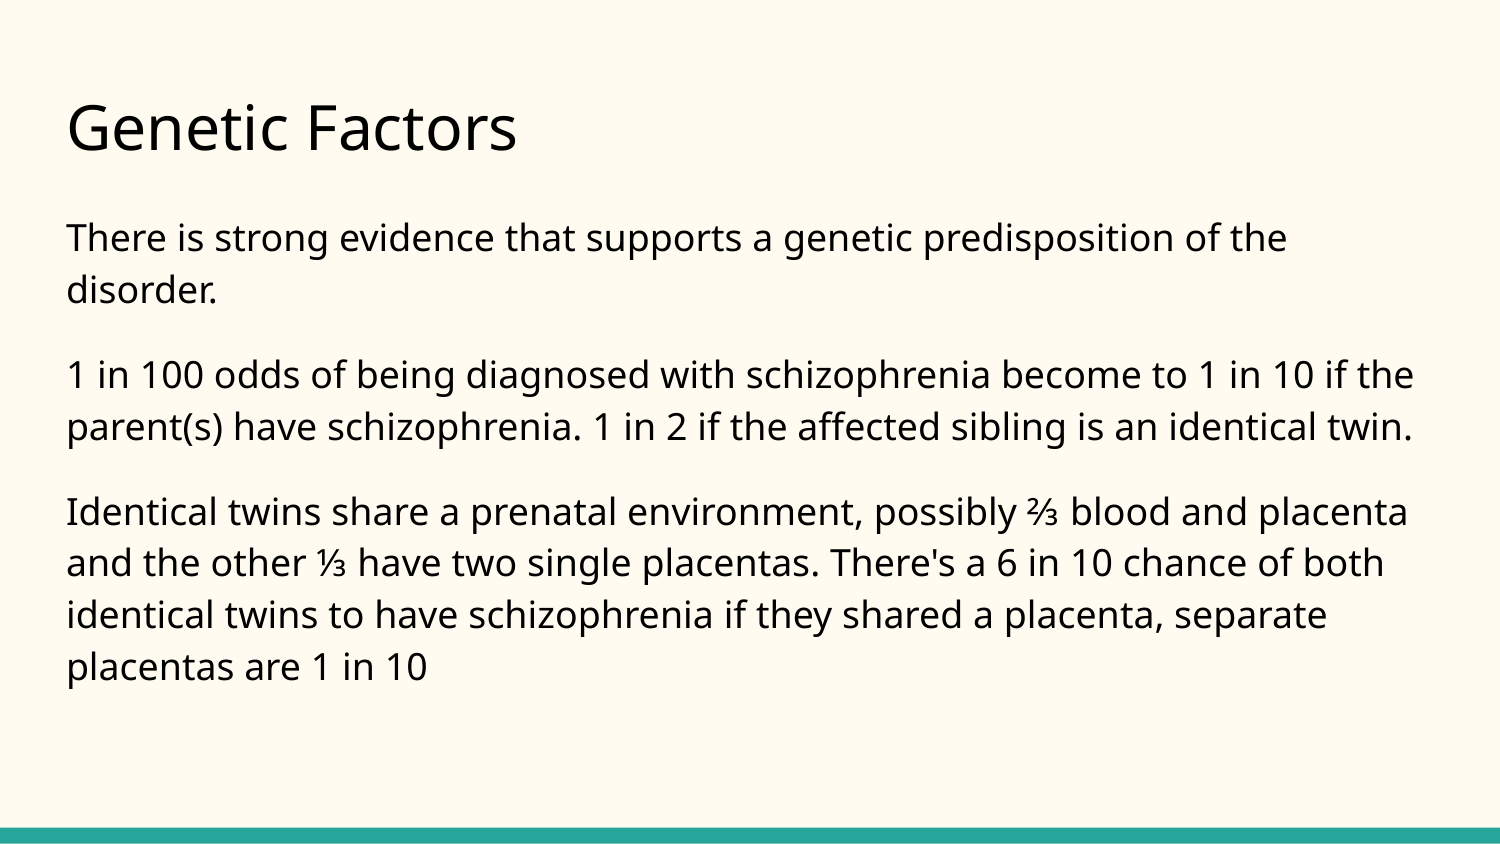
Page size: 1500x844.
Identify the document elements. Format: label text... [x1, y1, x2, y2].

list There is strong evidence that supports a genetic predisposition of the disorder. 1 in 100 odds of being diagnosed with schizophrenia become to 1 in 10 if the parent(s) have schizophrenia. 1 in 2 if the affected sibling is an identical twin. Identical twins share a prenatal environment, possibly ⅔ blood and placenta and the other ⅓ have two single placentas. There's a 6 in 10 chance of both identical twins to have schizophrenia if they shared a placenta, separate placentas are 1 in 10 [51, 192, 1449, 750]
title Genetic Factors [51, 72, 1449, 174]
